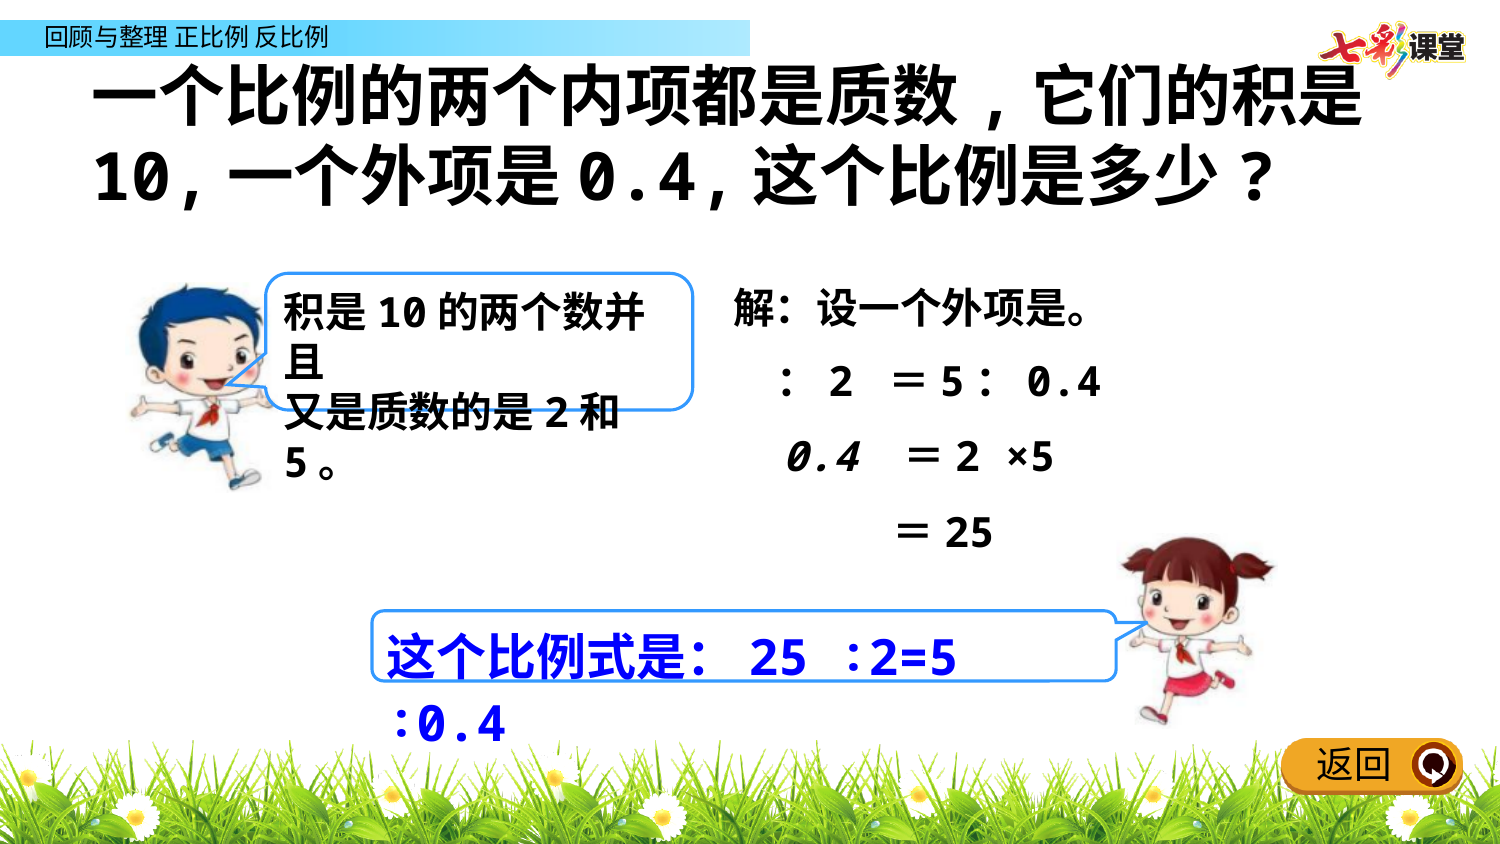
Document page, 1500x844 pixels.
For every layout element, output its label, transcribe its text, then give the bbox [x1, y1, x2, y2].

picture [0, 740, 1500, 844]
picture [125, 282, 278, 493]
text_box 这个比例式是：25 ∶2=5 ∶0.4 [371, 610, 1110, 681]
text_box 一个比例的两个内项都是质数,它们的积是10,一个外项是0.4,这个比例是多少? [76, 46, 1408, 221]
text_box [1281, 733, 1464, 795]
text_box 积是10的两个数并且 又是质数的是2和5。 [271, 273, 693, 411]
picture [1115, 533, 1279, 730]
picture [1316, 20, 1468, 80]
